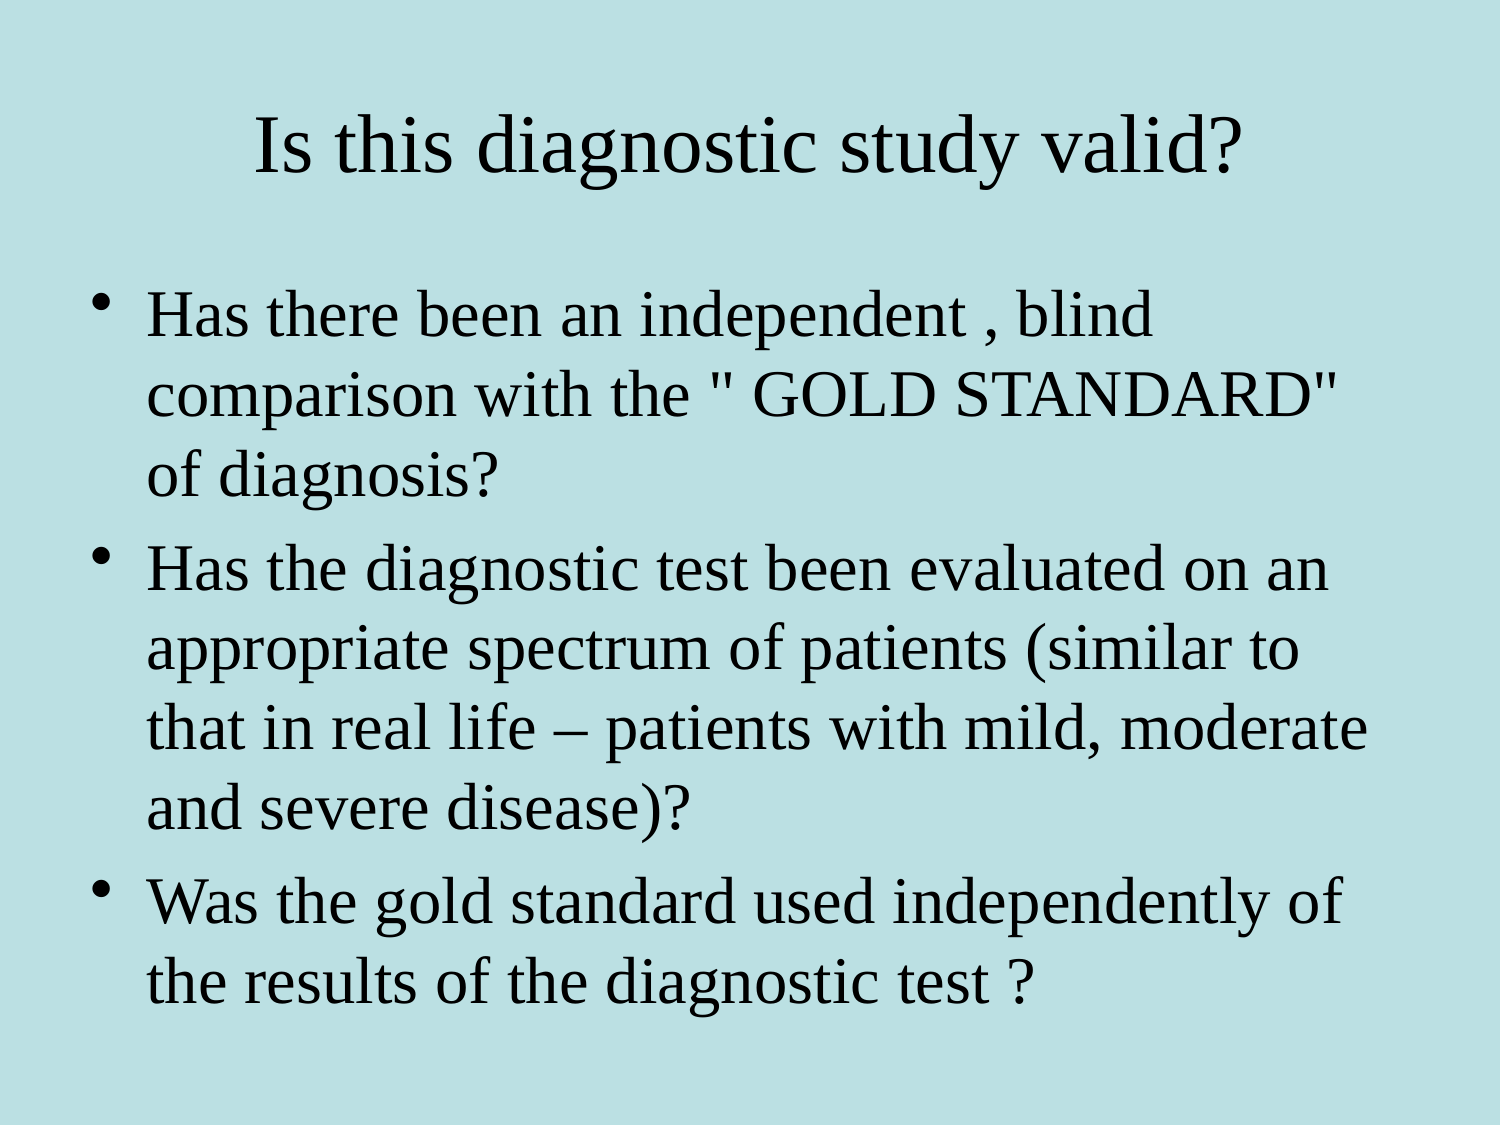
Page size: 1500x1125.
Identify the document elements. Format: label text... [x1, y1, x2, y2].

title Is this diagnostic study valid? [75, 45, 1425, 233]
list Has there been an independent , blind comparison with the " GOLD STANDARD" of diagnosis? Has the diagnostic test been evaluated on an appropriate spectrum of patients (similar to that in real life – patients with mild, moderate and severe disease)? Was the gold standard used independently of the results of the diagnostic test ? [75, 262, 1425, 1005]
